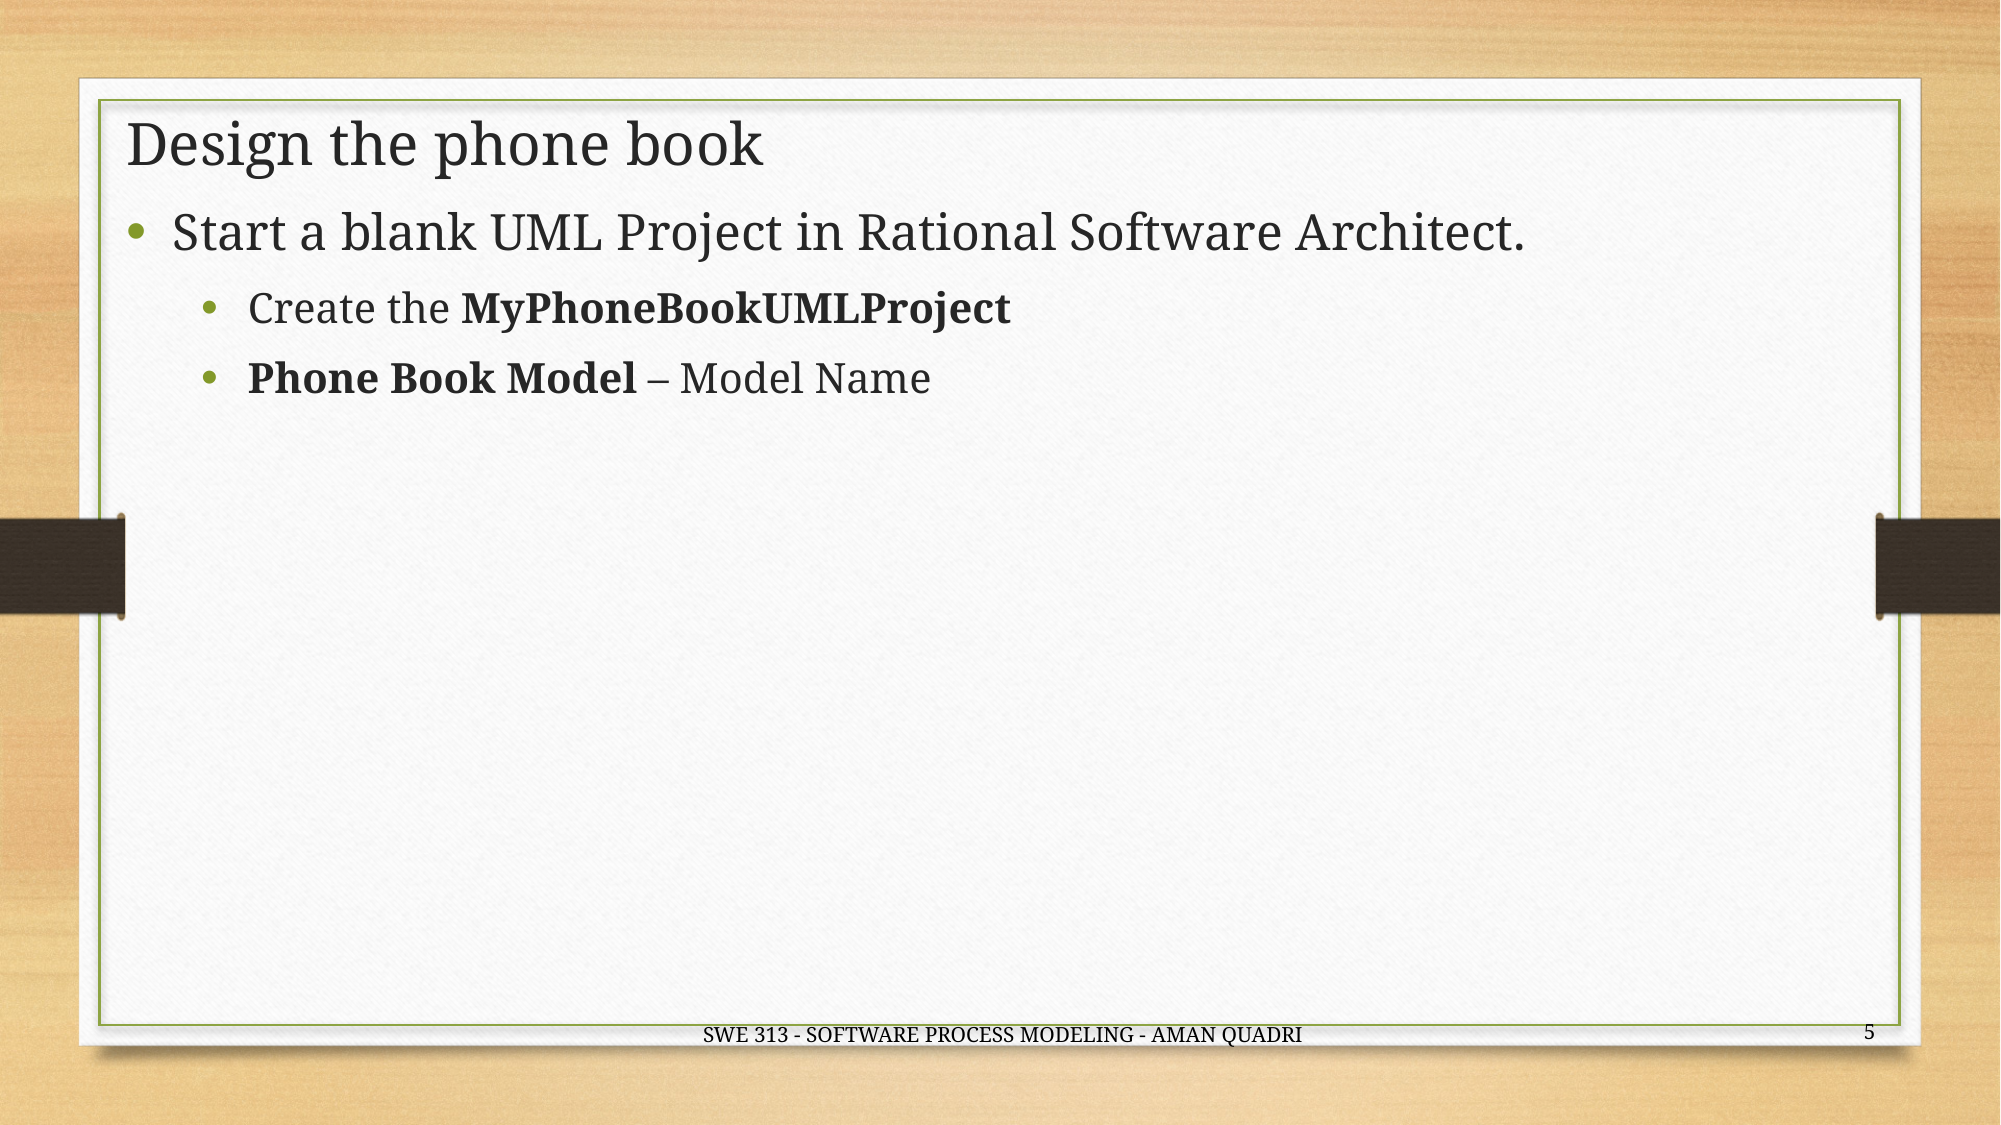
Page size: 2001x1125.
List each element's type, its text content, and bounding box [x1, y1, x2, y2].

footer SWE 313 - SOFTWARE PROCESS MODELING - AMAN QUADRI [403, 1020, 1602, 1049]
list Start a blank UML Project in Rational Software Architect. Create the MyPhoneBookUMLProject Phone Book Model – Model Name [110, 193, 1895, 1012]
picture [0, 0, 2001, 1125]
title Design the phone book [110, 99, 1895, 185]
slide_number 5 [1801, 1010, 1891, 1056]
